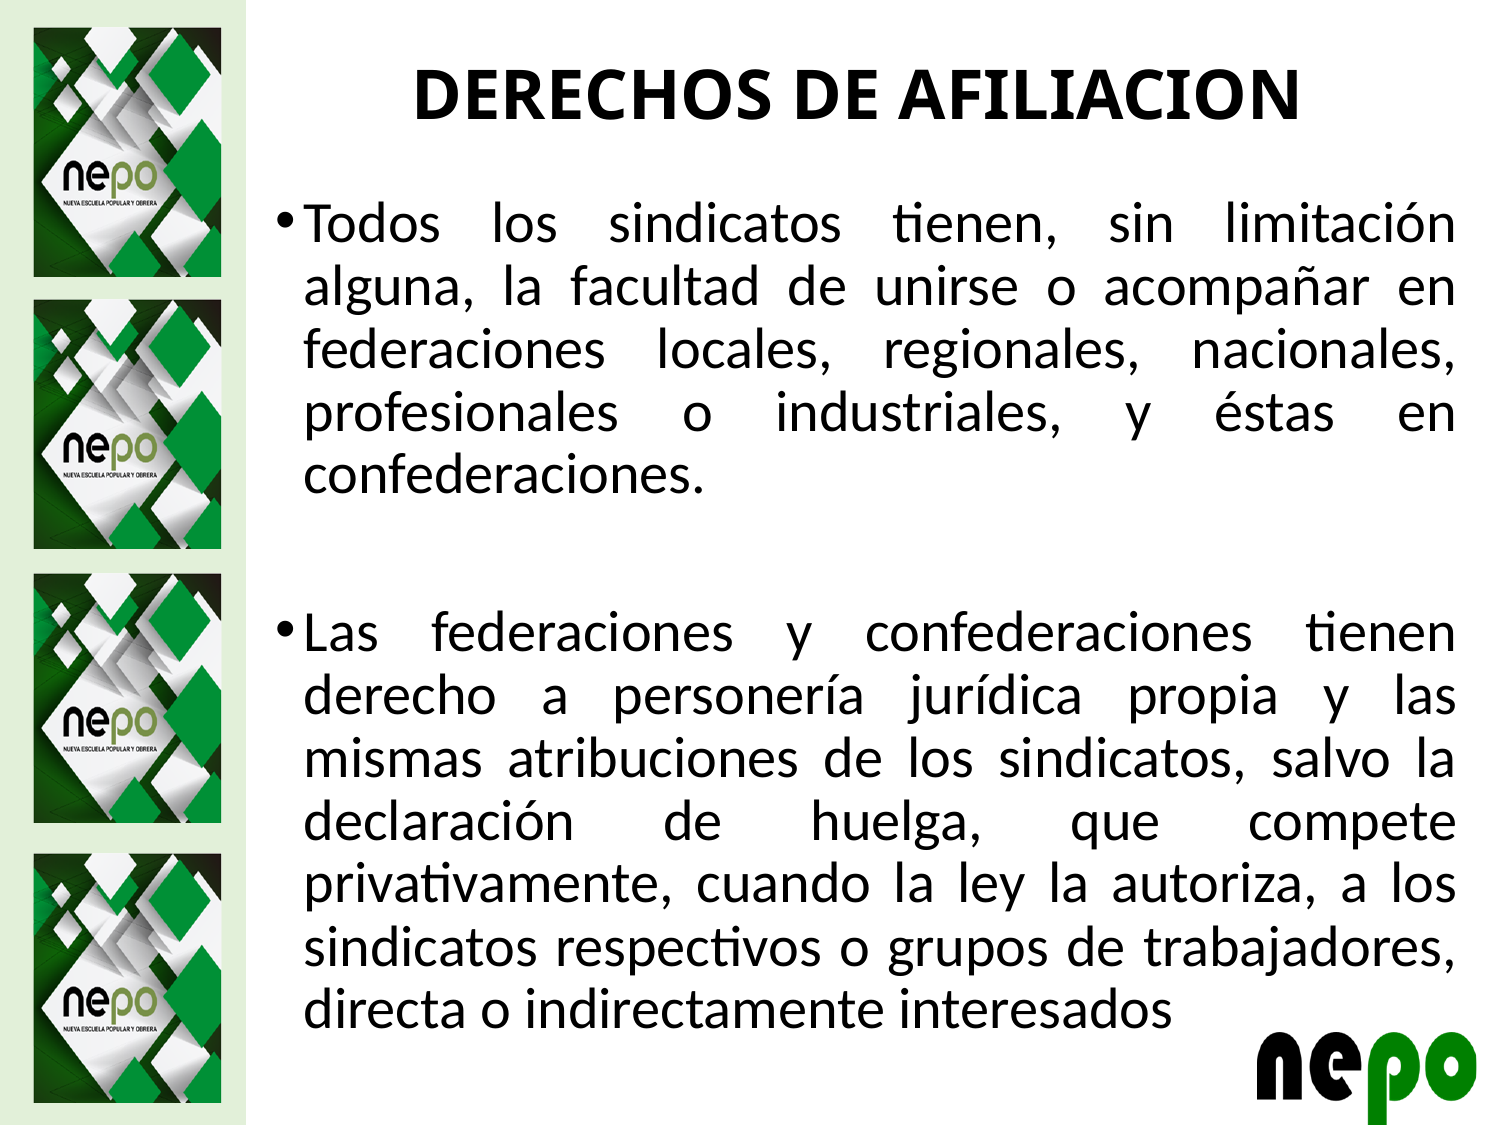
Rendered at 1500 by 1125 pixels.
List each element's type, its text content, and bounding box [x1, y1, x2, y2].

list Todos los sindicatos tienen, sin limitación alguna, la facultad de unirse o acompañar en federaciones locales, regionales, nacionales, profesionales o industriales, y éstas en confederaciones. Las federaciones y confederaciones tienen derecho a personería jurídica propia y las mismas atribuciones de los sindicatos, salvo la declaración de huelga, que compete privativamente, cuando la ley la autoriza, a los sindicatos respectivos o grupos de trabajadores, directa o indirectamente interesados [260, 184, 1473, 1083]
picture [1257, 1032, 1477, 1125]
picture [0, 0, 246, 1125]
title DERECHOS DE AFILIACION [260, 52, 1473, 184]
